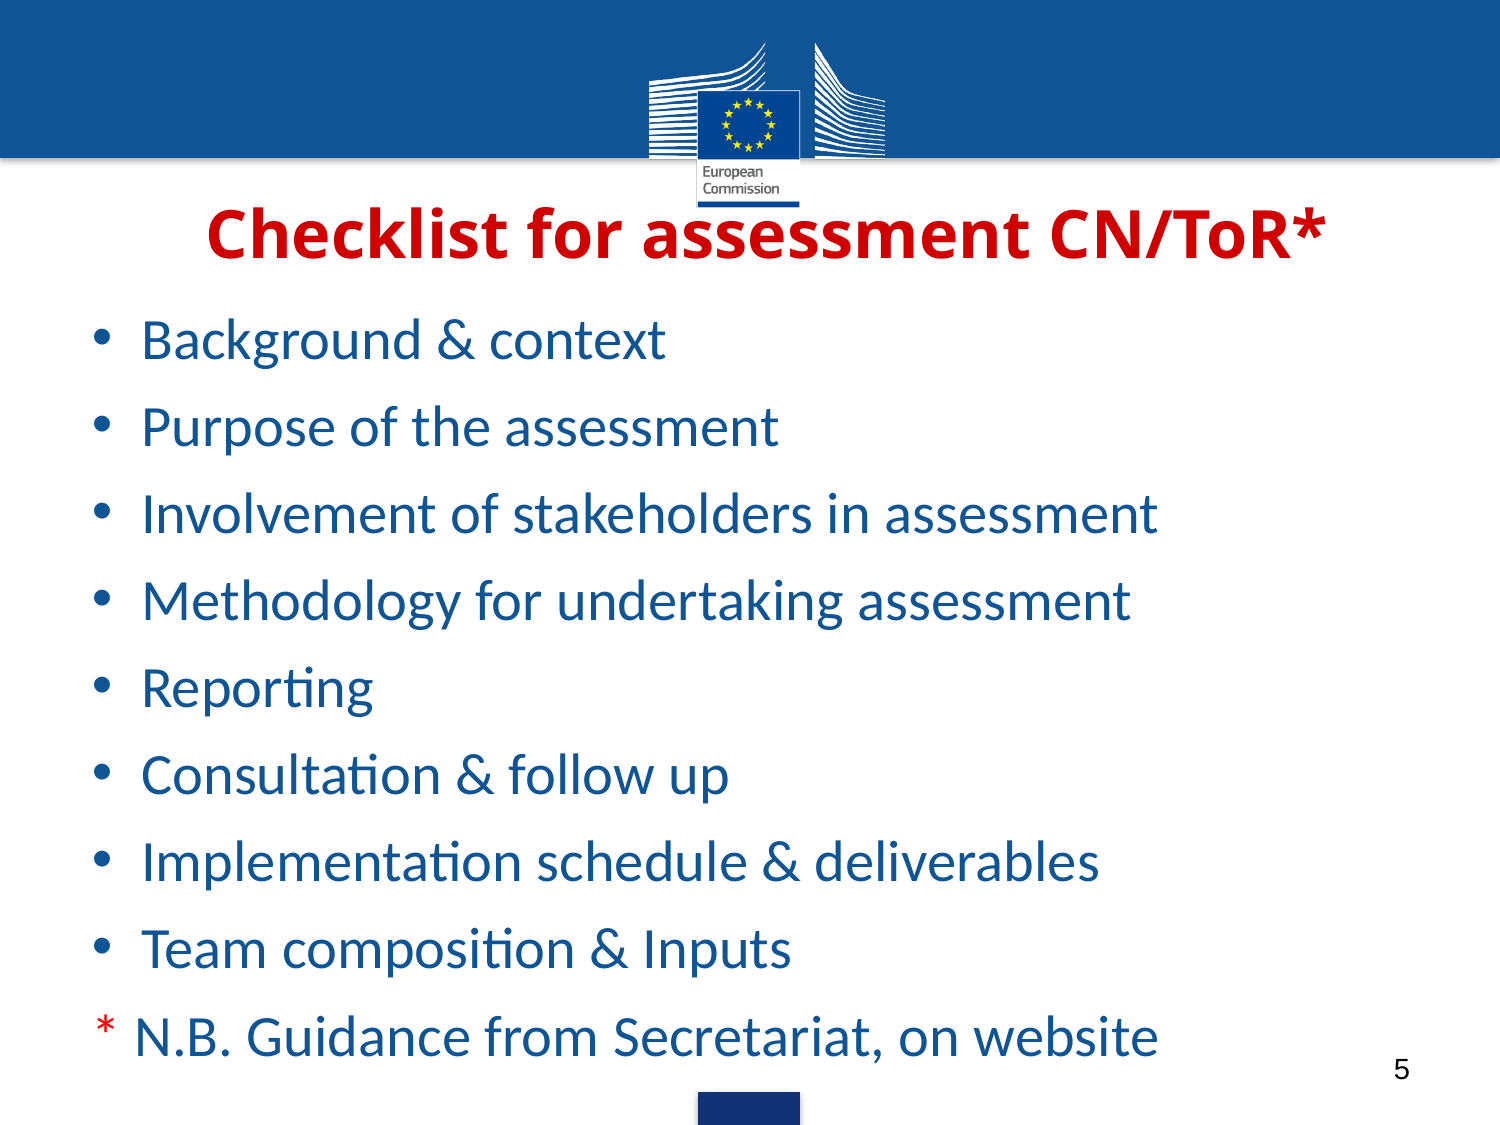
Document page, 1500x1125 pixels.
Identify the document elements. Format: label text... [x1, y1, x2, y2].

slide_number 5 [1074, 1042, 1426, 1103]
title Checklist for assessment CN/ToR* [58, 172, 1477, 291]
picture [649, 42, 885, 172]
list Background & context Purpose of the assessment Involvement of stakeholders in assessment Methodology for undertaking assessment Reporting Consultation & follow up Implementation schedule & deliverables Team composition & Inputs * N.B. Guidance from Secretariat, on website [76, 278, 1477, 1083]
